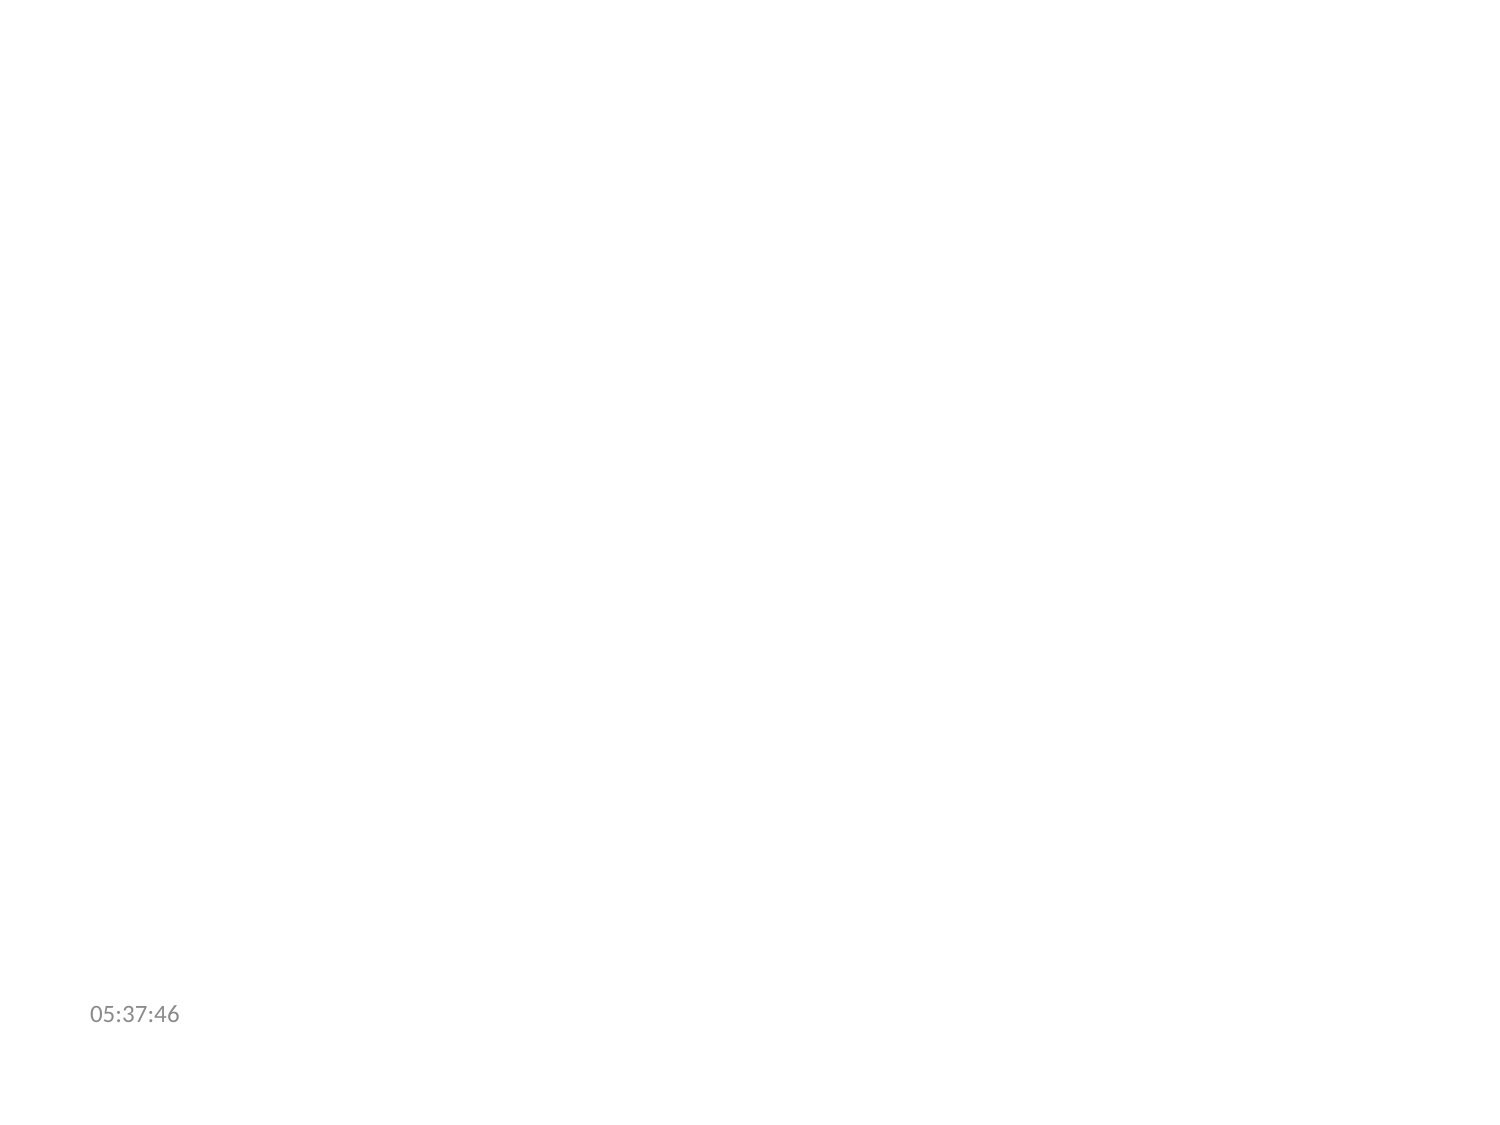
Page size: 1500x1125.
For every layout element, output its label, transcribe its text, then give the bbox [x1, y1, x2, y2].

text_box 15:35:09 [75, 982, 425, 1043]
